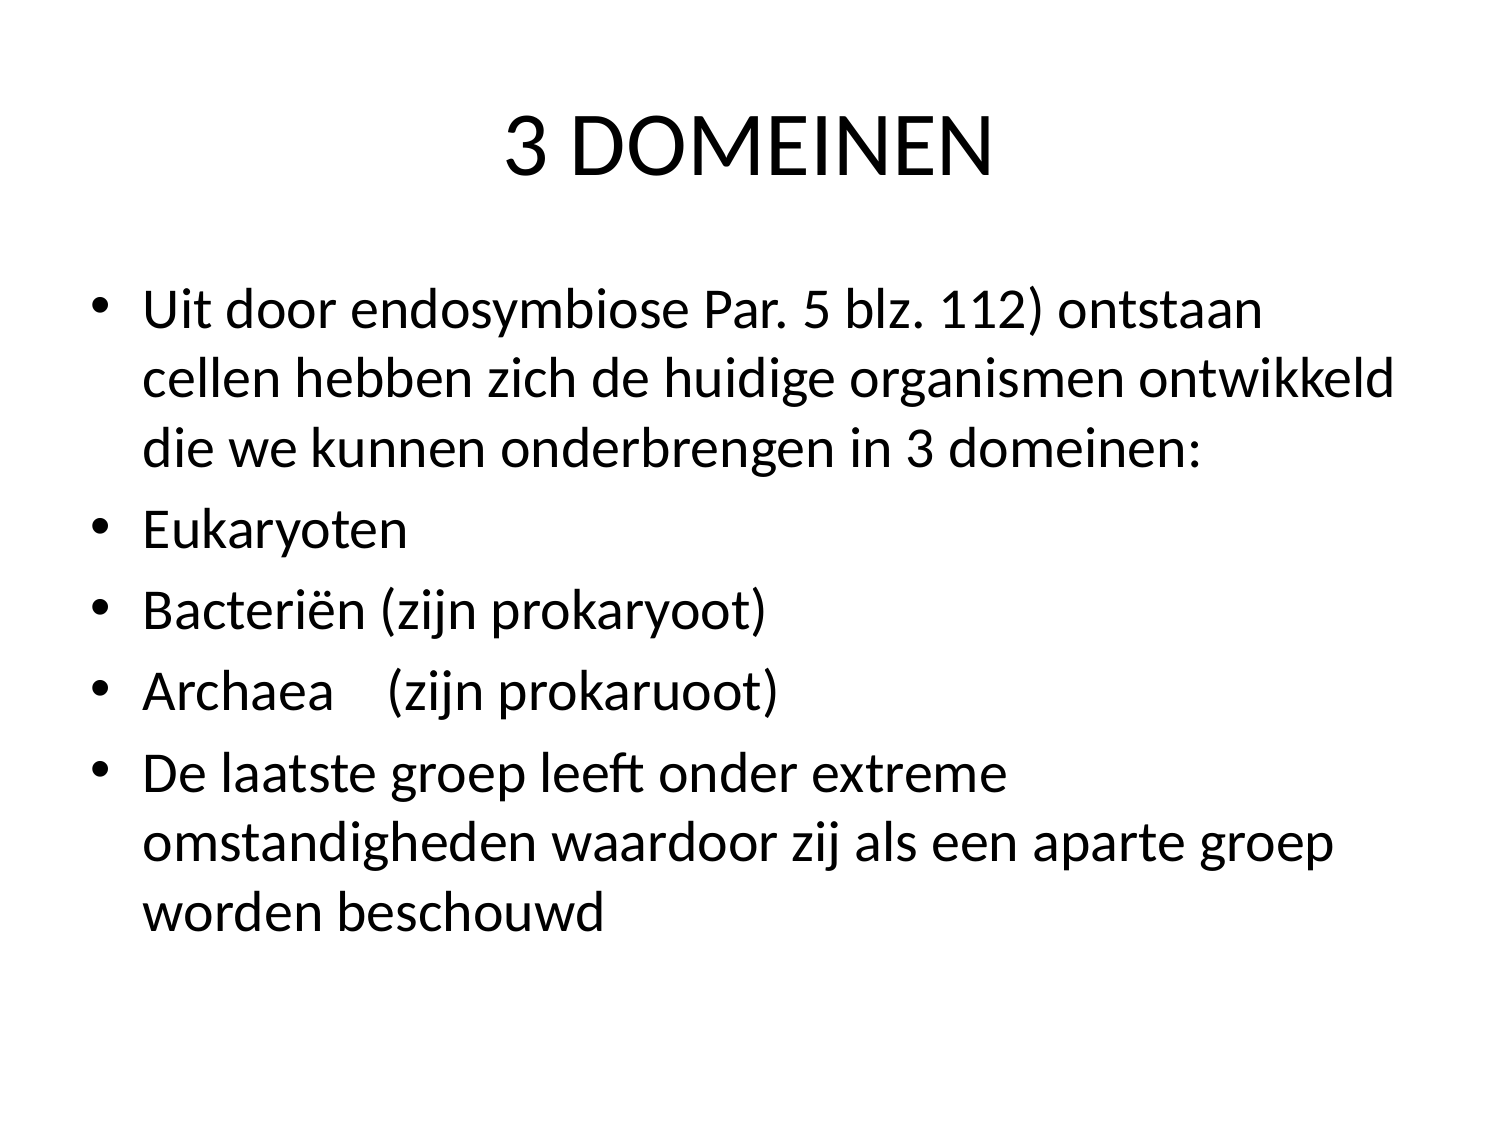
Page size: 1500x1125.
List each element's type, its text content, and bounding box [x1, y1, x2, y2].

title 3 DOMEINEN [75, 45, 1425, 233]
list Uit door endosymbiose Par. 5 blz. 112) ontstaan cellen hebben zich de huidige organismen ontwikkeld die we kunnen onderbrengen in 3 domeinen: Eukaryoten Bacteriën (zijn prokaryoot) Archaea (zijn prokaruoot) De laatste groep leeft onder extreme omstandigheden waardoor zij als een aparte groep worden beschouwd [75, 262, 1425, 1005]
